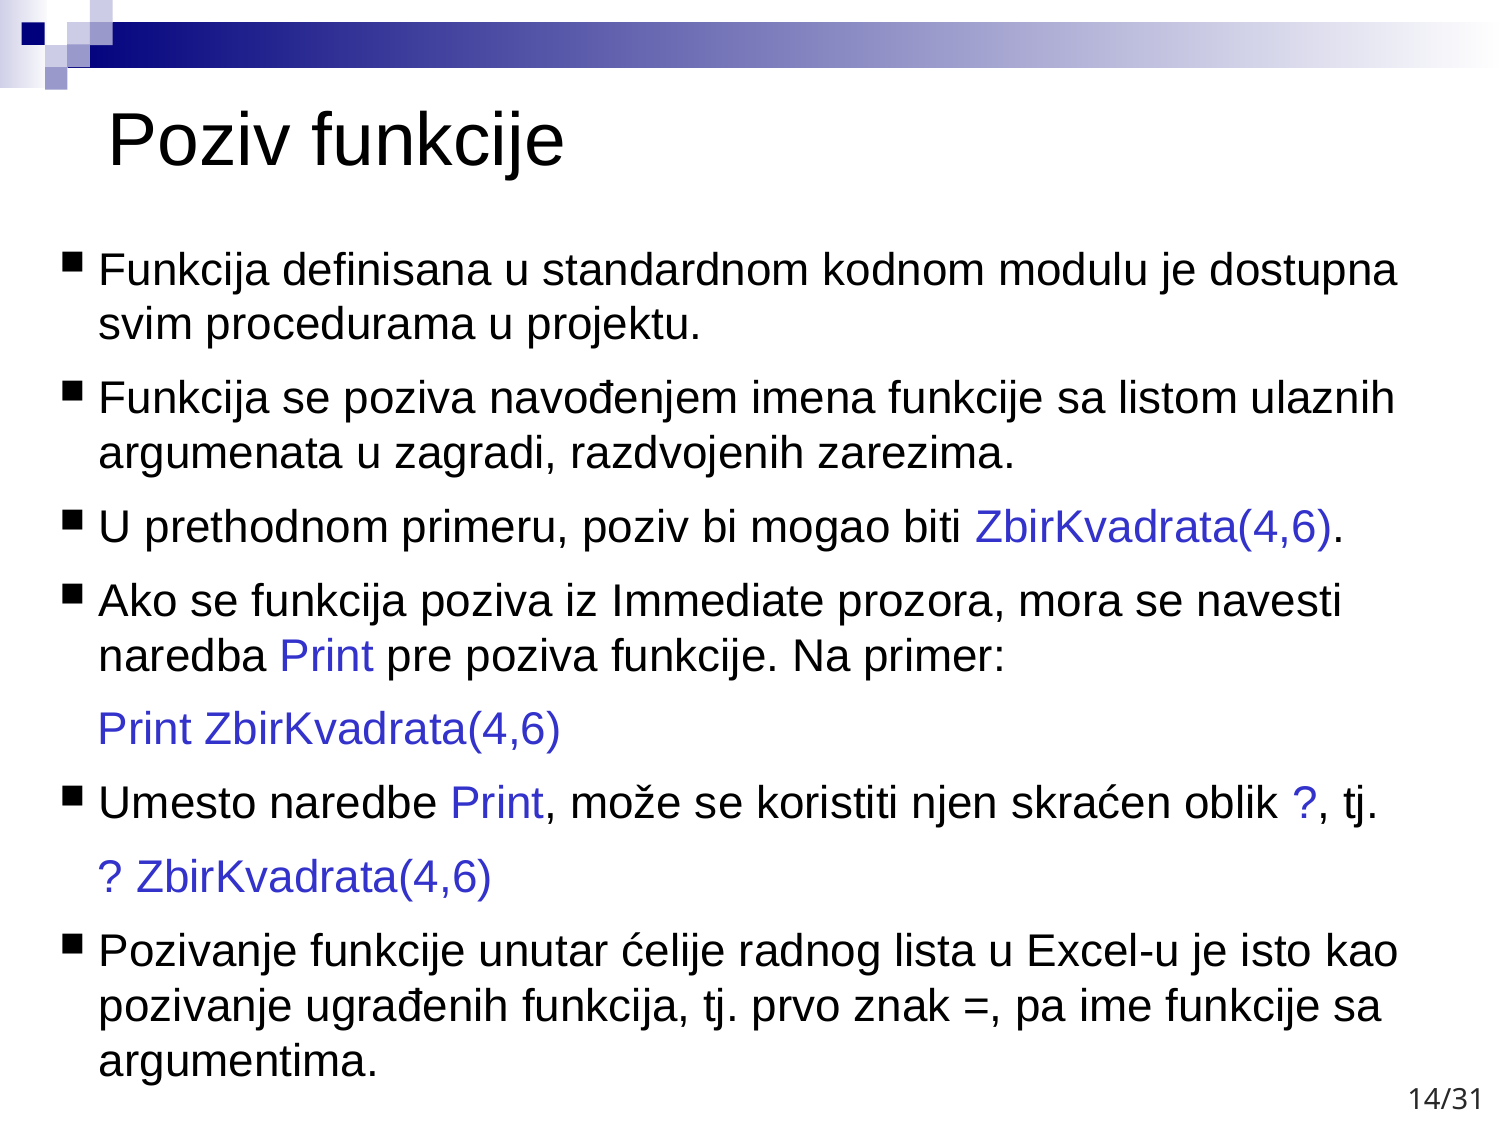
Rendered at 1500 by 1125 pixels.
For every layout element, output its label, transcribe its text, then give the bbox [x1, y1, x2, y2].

text_box 14/31 [1374, 1072, 1500, 1123]
list Funkcija definisana u standardnom kodnom modulu je dostupna svim procedurama u projektu. Funkcija se poziva navođenjem imena funkcije sa listom ulaznih argumenata u zagradi, razdvojenih zarezima. U prethodnom primeru, poziv bi mogao biti ZbirKvadrata(4,6). Ako se funkcija poziva iz Immediate prozora, mora se navesti naredba Print pre poziva funkcije. Na primer: Print ZbirKvadrata(4,6) Umesto naredbe Print, može se koristiti njen skraćen oblik ?, tj. ? ZbirKvadrata(4,6) Pozivanje funkcije unutar ćelije radnog lista u Excel-u je isto kao pozivanje ugrađenih funkcija, tj. prvo znak =, pa ime funkcije sa argumentima. [50, 231, 1471, 1055]
title Poziv funkcije [92, 75, 598, 197]
